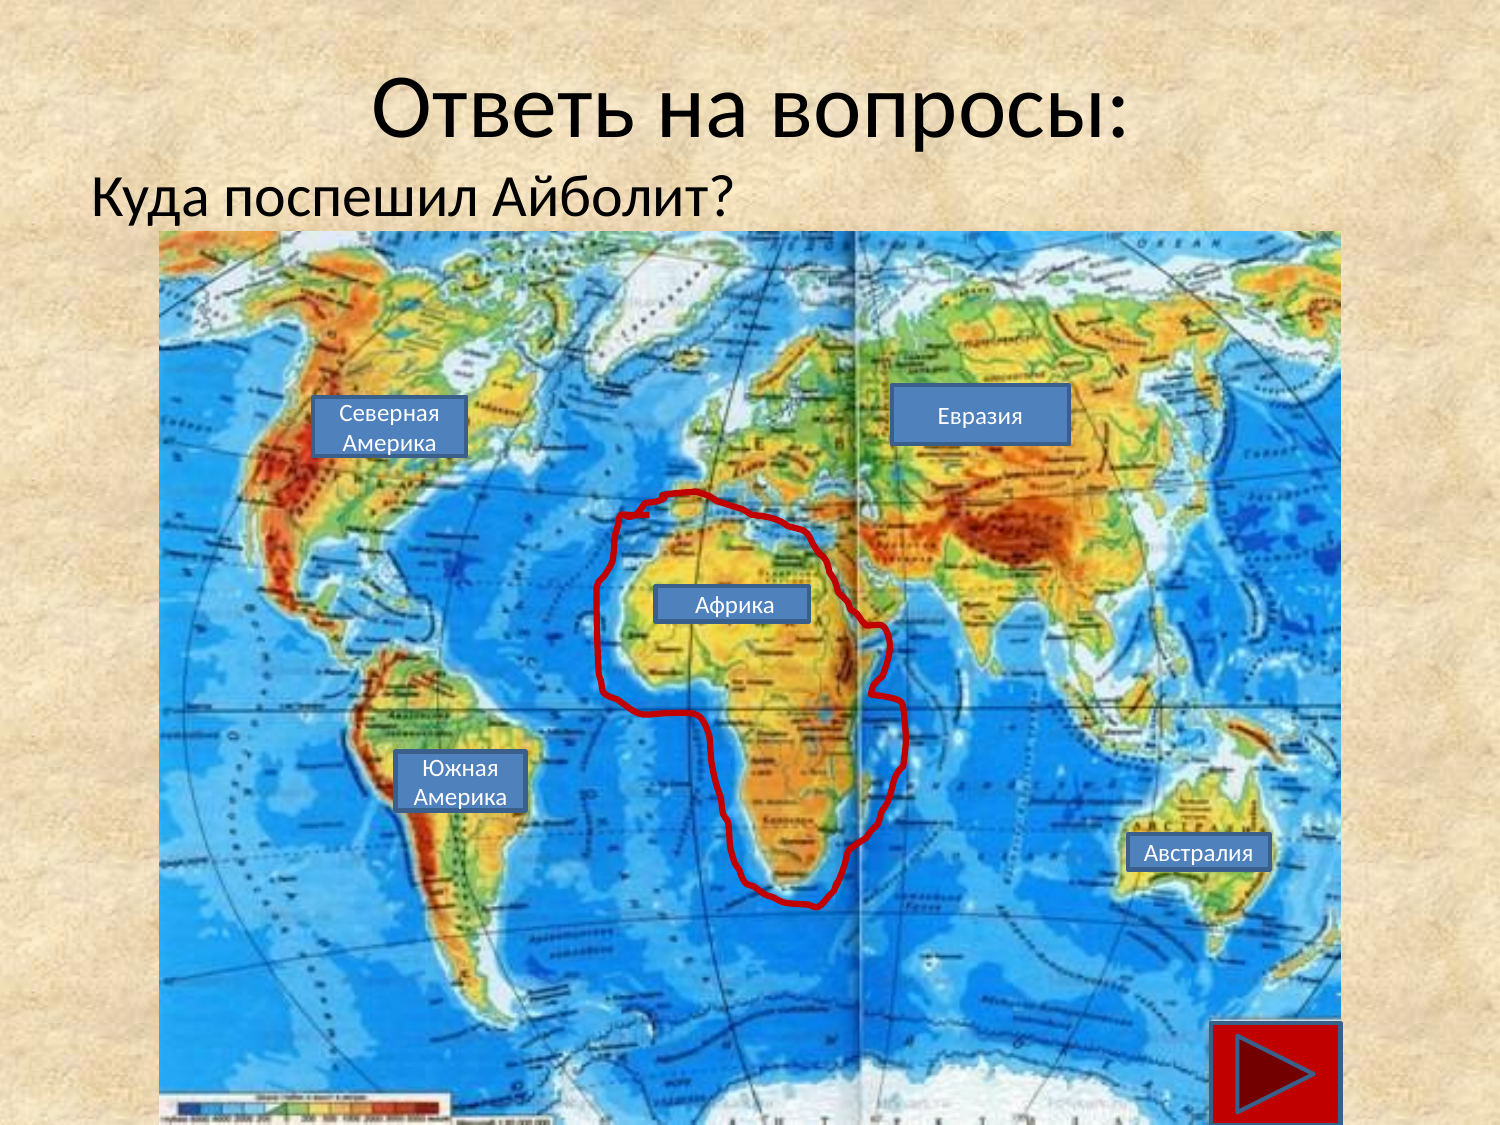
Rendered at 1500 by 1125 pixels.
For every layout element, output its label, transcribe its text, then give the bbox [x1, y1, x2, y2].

title Ответь на вопросы: [76, 30, 1427, 149]
list Куда поспешил Айболит? [76, 149, 1427, 237]
picture [0, 0, 1500, 1125]
